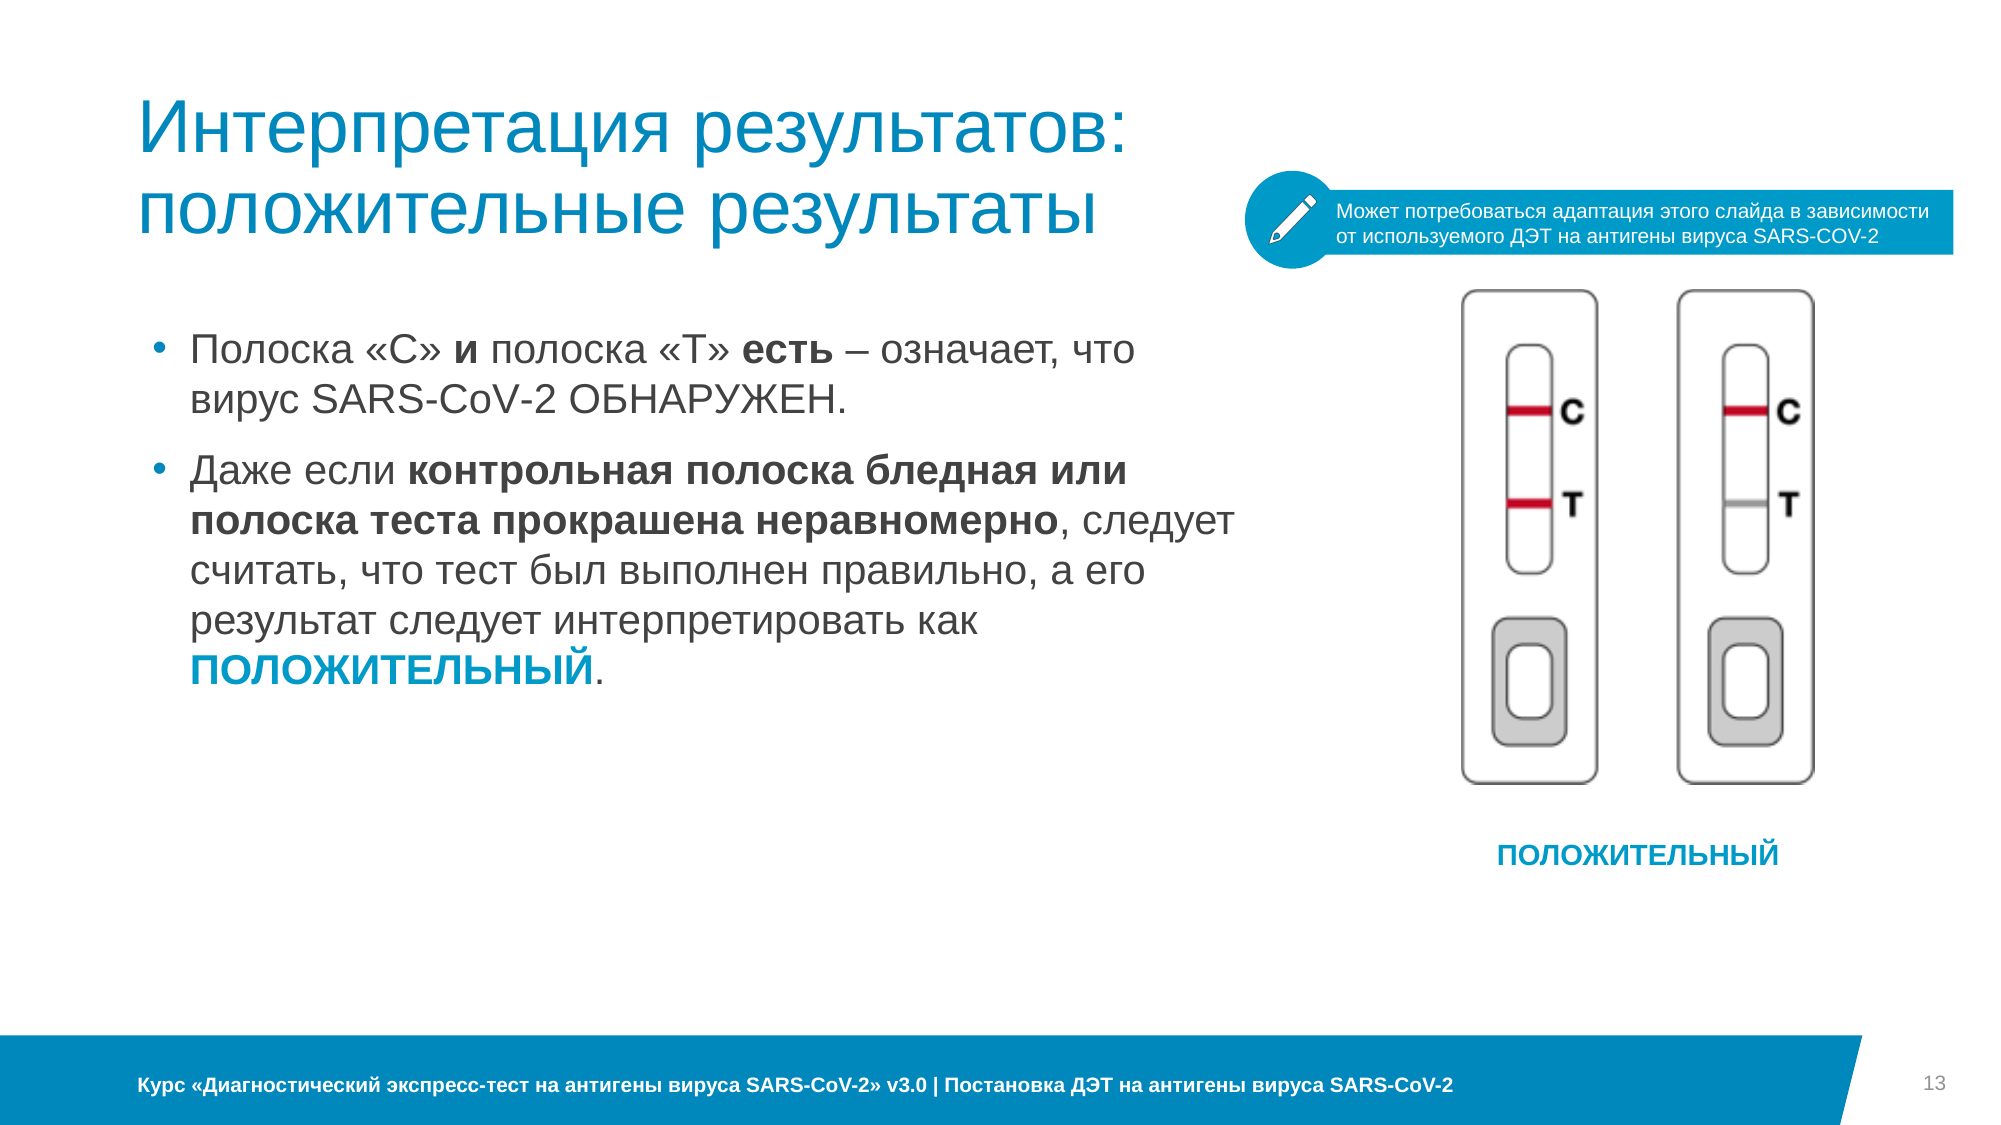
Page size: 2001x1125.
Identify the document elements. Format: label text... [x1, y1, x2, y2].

text_box Интерпретация результатов: положительные результаты [137, 95, 1863, 251]
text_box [1244, 170, 1954, 269]
footer Курс «Диагностический экспресс-тест на антигены вируса SARS-CoV-2» v3.0 | Постановка ДЭТ на антигены вируса SARS-CoV-2 [137, 1042, 1845, 1125]
text_box Полоска «C» и полоска «T» есть – означает, что вирус SARS‑CoV‑2 ОБНАРУЖЕН. Даже если контрольная полоска бледная или полоска теста прокрашена неравномерно, следует считать, что тест был выполнен правильно, а его результат следует интерпретировать как ПОЛОЖИТЕЛЬНЫЙ. [137, 314, 1300, 717]
slide_number 13 [1862, 1035, 1947, 1125]
text_box ПОЛОЖИТЕЛЬНЫЙ [1482, 828, 1818, 879]
picture [1461, 289, 1815, 785]
